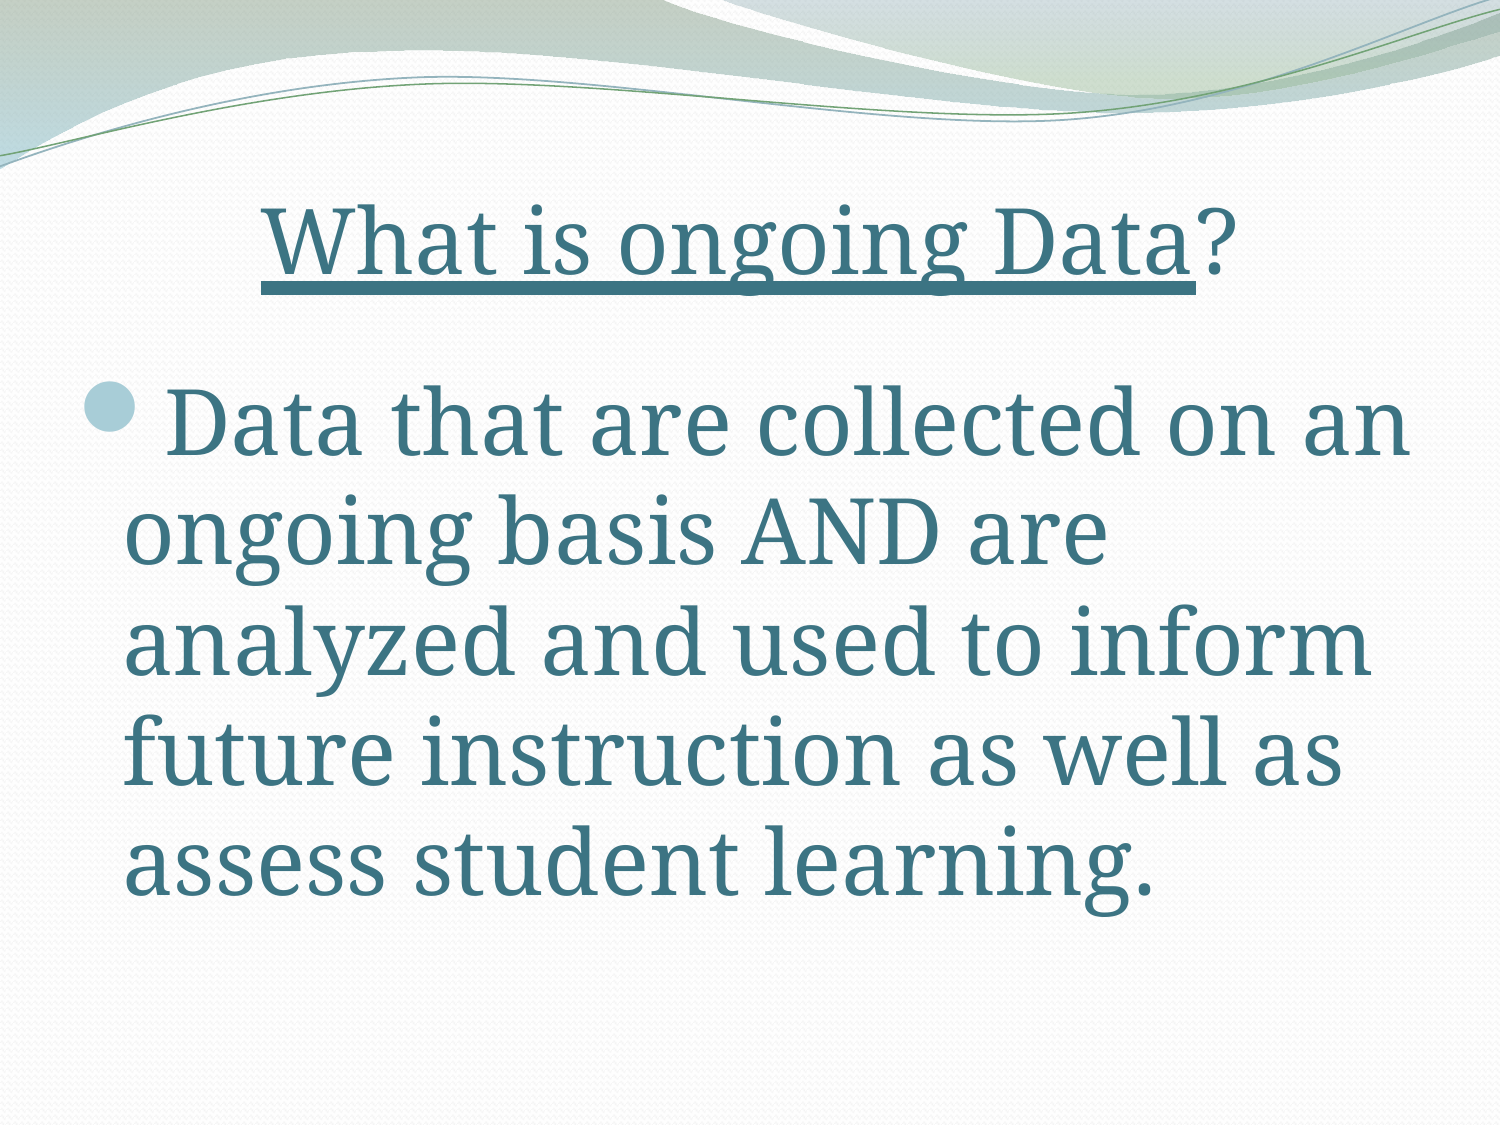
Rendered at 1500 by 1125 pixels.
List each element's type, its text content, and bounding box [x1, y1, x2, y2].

list What is ongoing Data? Data that are collected on an ongoing basis AND are analyzed and used to inform future instruction as well as assess student learning. [62, 174, 1438, 1075]
